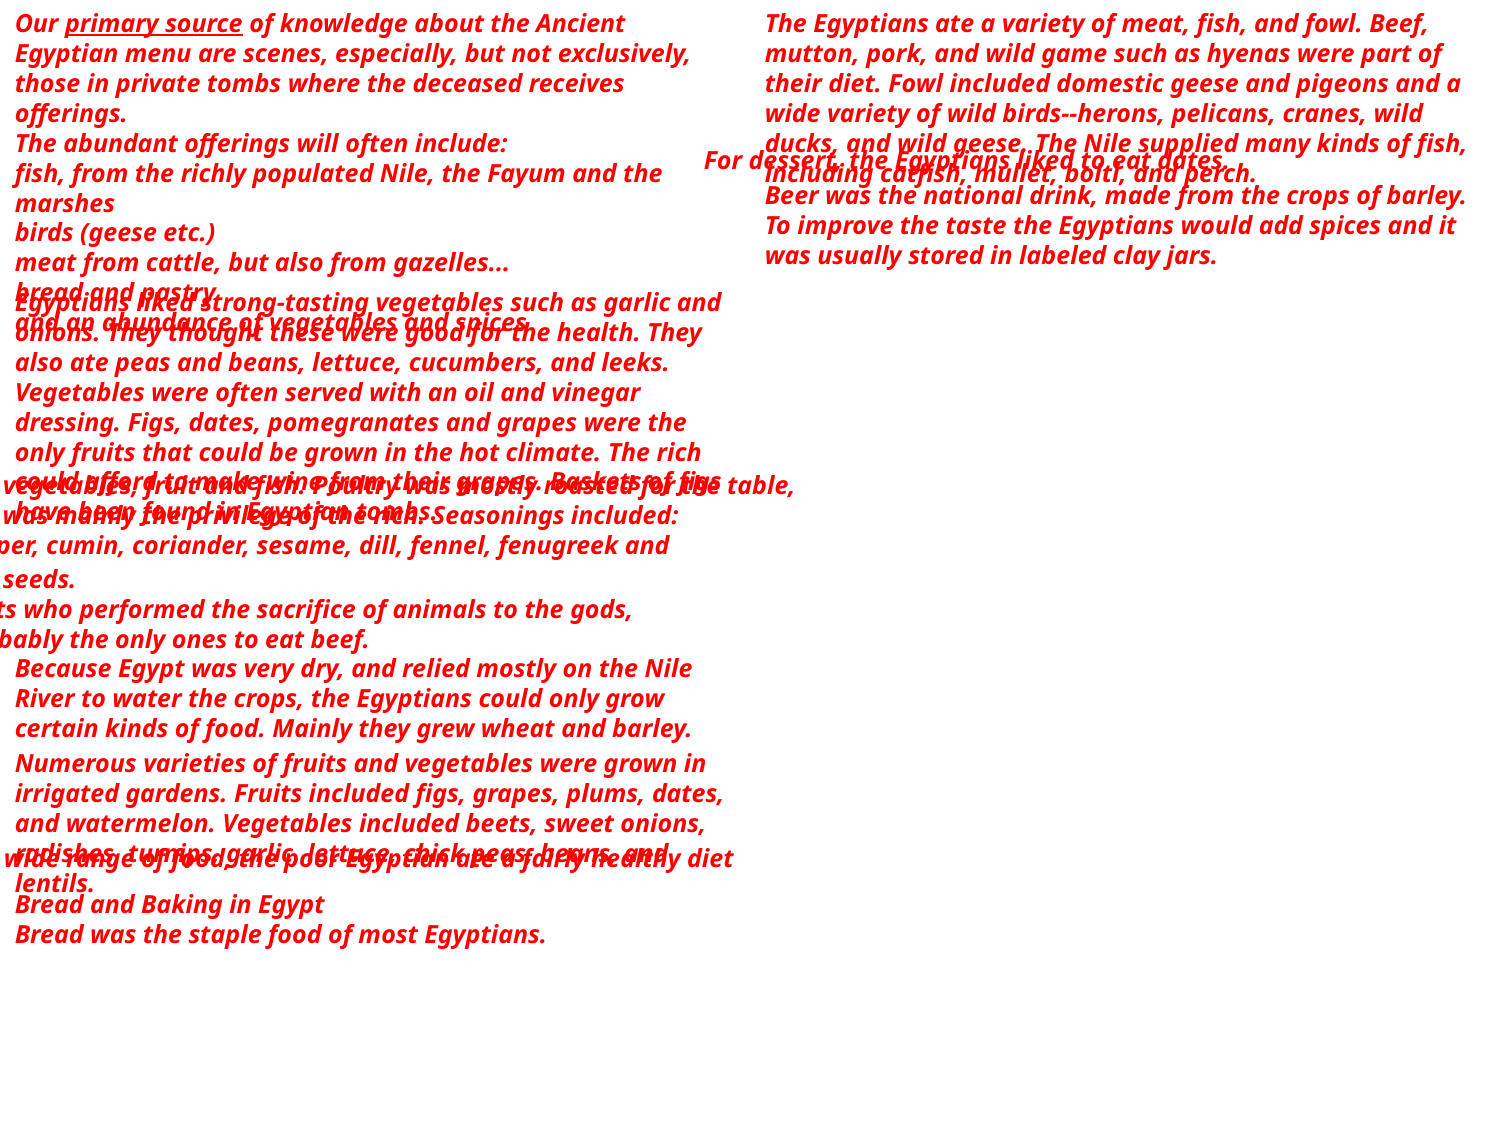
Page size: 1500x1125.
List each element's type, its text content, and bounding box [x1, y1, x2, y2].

text_box Having a wide range of food, the poor Egyptian ate a fairly healthy diet [0, 834, 757, 910]
text_box Numerous varieties of fruits and vegetables were grown in irrigated gardens. Fruits included figs, grapes, plums, dates, and watermelon. Vegetables included beets, sweet onions, radishes, turnips, garlic, lettuce, chick peas, beans, and lentils. [0, 750, 750, 834]
text_box Bread and Baking in Egypt Bread was the staple food of most Egyptians. [0, 881, 750, 956]
text_box Beer was the national drink, made from the crops of barley. To improve the taste the Egyptians would add spices and it was usually stored in labeled clay jars. [749, 172, 1500, 278]
text_box For dessert, the Egyptians liked to eat dates. [689, 137, 1246, 182]
text_box Because Egypt was very dry, and relied mostly on the Nile River to water the crops, the Egyptians could only grow certain kinds of food. Mainly they grew wheat and barley. [0, 645, 750, 750]
text_box Our primary source of knowledge about the Ancient Egyptian menu are scenes, especially, but not exclusively, those in private tombs where the deceased receives offerings. The abundant offerings will often include: fish, from the richly populated Nile, the Fayum and the marshes birds (geese etc.) meat from cattle, but also from gazelles... bread and pastry and an abundance of vegetables and spices [0, 0, 750, 278]
text_box including vegetables, fruit and fish. Poultry was mostly roasted for the table, but meat was mainly the privilege of the rich. Seasonings included: salt, pepper, cumin, coriander, sesame, dill, fennel, fenugreek and assorted seeds. The priests who performed the sacrifice of animals to the gods, were probably the only ones to eat beef. [0, 431, 819, 661]
text_box Egyptians liked strong-tasting vegetables such as garlic and onions. They thought these were good for the health. They also ate peas and beans, lettuce, cucumbers, and leeks. Vegetables were often served with an oil and vinegar dressing. Figs, dates, pomegranates and grapes were the only fruits that could be grown in the hot climate. The rich could afford to make wine from their grapes. Baskets of figs have been found in Egyptian tombs. [0, 278, 750, 431]
text_box The Egyptians ate a variety of meat, fish, and fowl. Beef, mutton, pork, and wild game such as hyenas were part of their diet. Fowl included domestic geese and pigeons and a wide variety of wild birds--herons, pelicans, cranes, wild ducks, and wild geese. The Nile supplied many kinds of fish, including catfish, mullet, bolti, and perch. [750, 0, 1500, 172]
